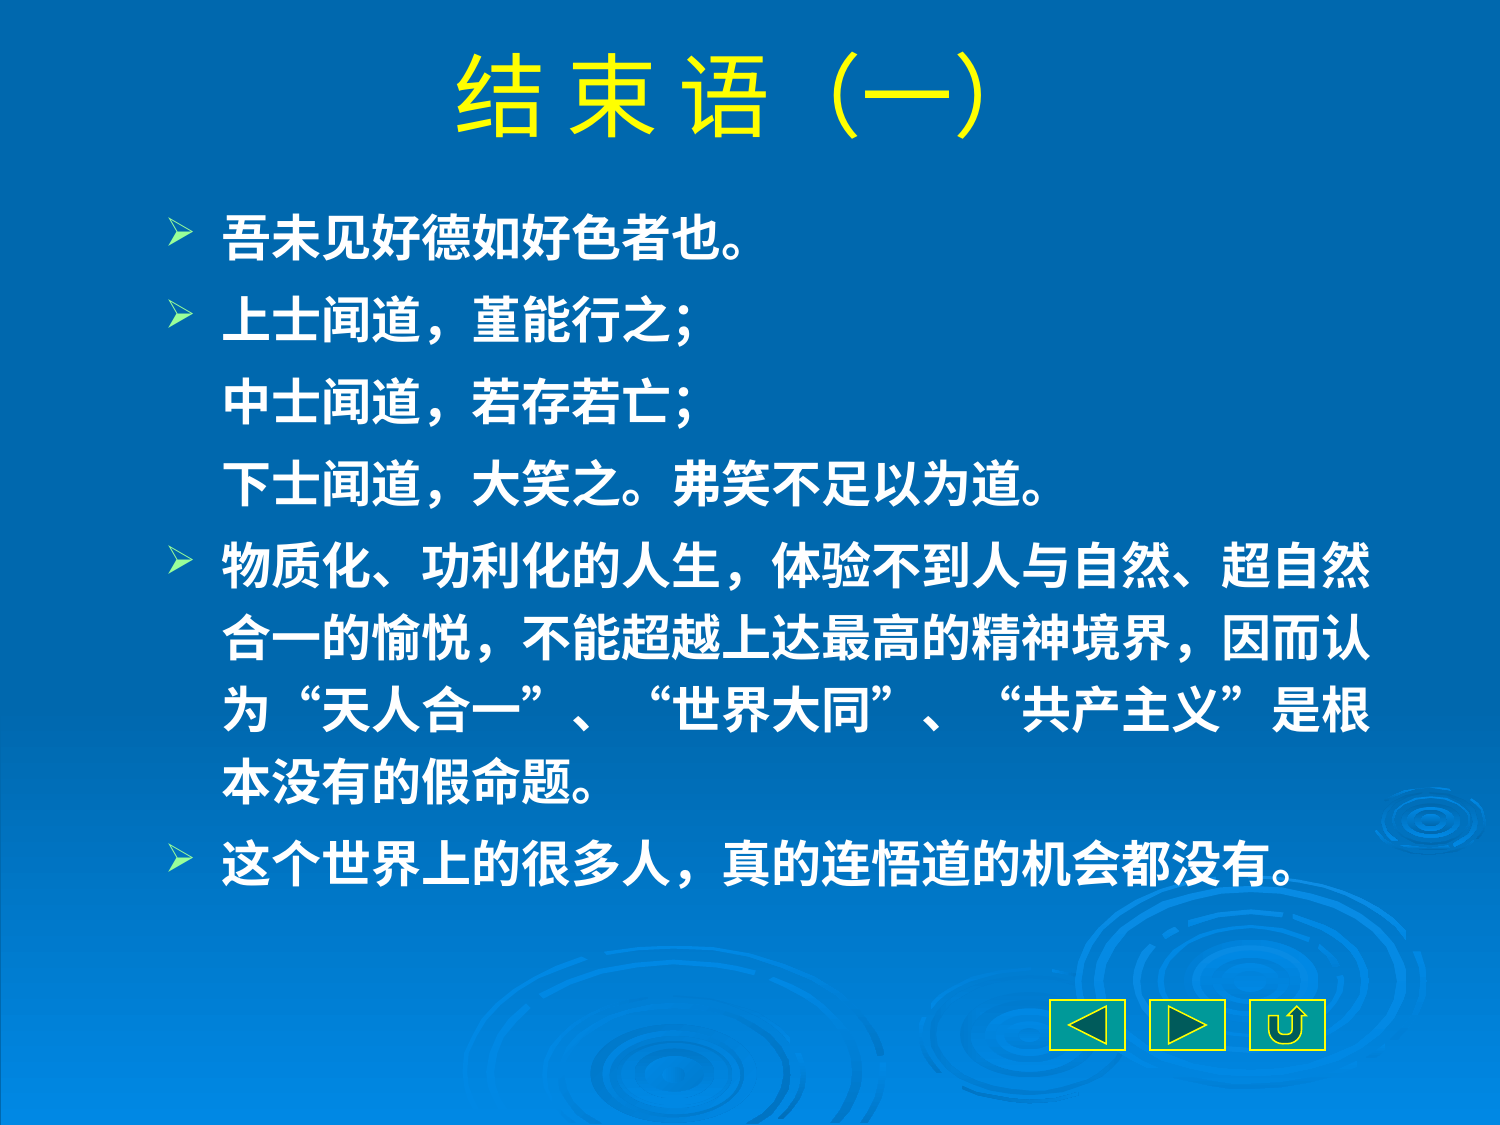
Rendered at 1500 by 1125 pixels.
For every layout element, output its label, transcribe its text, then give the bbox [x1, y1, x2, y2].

text_box [1249, 999, 1325, 1051]
list 吾未见好德如好色者也。 上士闻道，堇能行之； 中士闻道，若存若亡； 下士闻道，大笑之。弗笑不足以为道。 物质化、功利化的人生，体验不到人与自然、超自然合一的愉悦，不能超越上达最高的精神境界，因而认为“天人合一”、“世界大同”、“共产主义”是根本没有的假命题。 这个世界上的很多人，真的连悟道的机会都没有。 [149, 187, 1413, 938]
text_box [1049, 999, 1125, 1051]
title 结 束 语（一） [74, 0, 1426, 188]
text_box [1149, 999, 1225, 1051]
